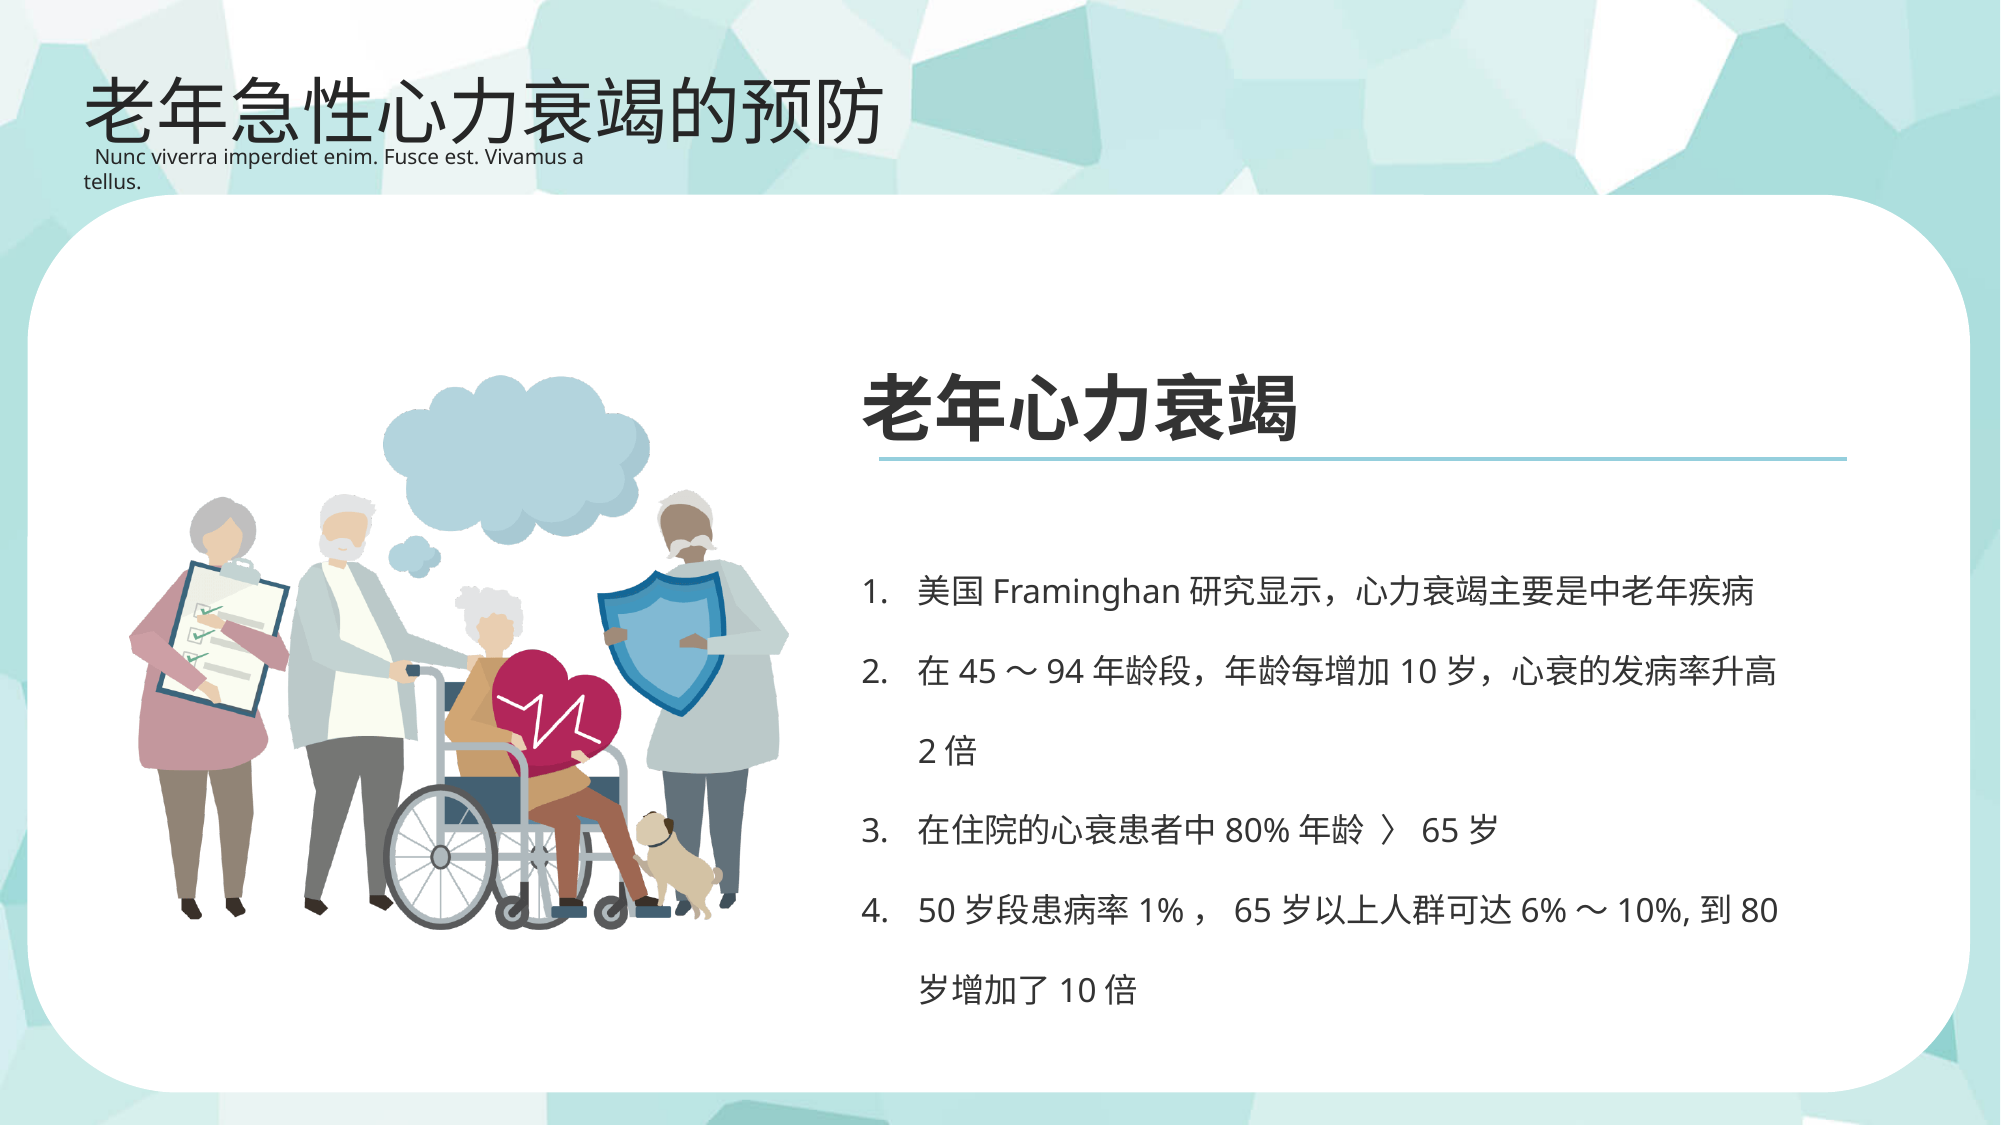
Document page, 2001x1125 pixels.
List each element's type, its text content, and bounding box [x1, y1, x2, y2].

text_box Nunc viverra imperdiet enim. Fusce est. Vivamus a tellus. [68, 161, 647, 202]
text_box 老年心力衰竭 [846, 355, 1847, 458]
text_box 美国Framinghan研究显示，心力衰竭主要是中老年疾病 在45～94年龄段，年龄每增加10岁，心衰的发病率升高2倍 在住院的心衰患者中80%年龄 〉65岁 50岁段患病率1%，65岁以上人群可达6%～10%,到80岁增加了10倍 [846, 522, 1815, 1017]
text_box 老年急性心力衰竭的预防 [68, 58, 963, 161]
picture [0, 0, 2001, 1125]
